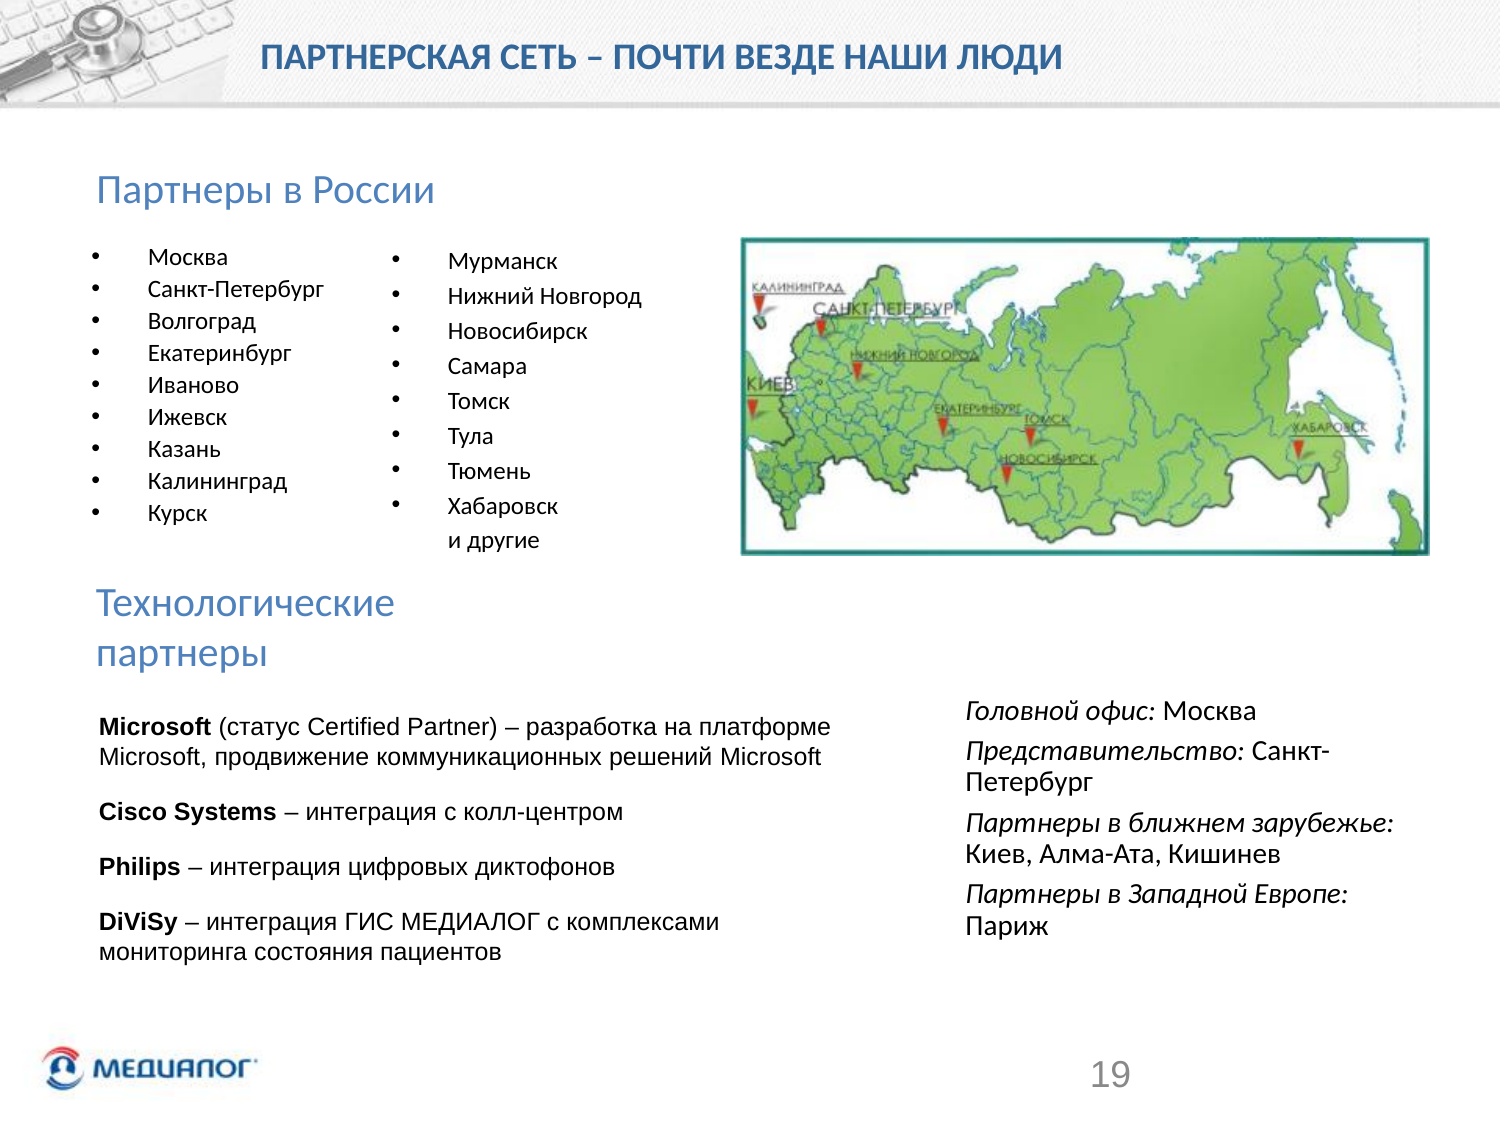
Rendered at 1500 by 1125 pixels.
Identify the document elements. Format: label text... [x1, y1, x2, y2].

text_box Партнеры в России [81, 154, 886, 261]
text_box ПАРТНЕРСКАЯ СЕТЬ – ПОЧТИ ВЕЗДЕ НАШИ ЛЮДИ [245, 24, 1312, 96]
slide_number 19 [1074, 1042, 1425, 1103]
text_box Головной офис: Москва Представительство: Санкт-Петербург Партнеры в ближнем зарубежье: Киев, Алма-Ата, Кишинев Партнеры в Западной Европе: Париж [950, 687, 1453, 949]
text_box Москва Санкт-Петербург Волгоград Екатеринбург Иваново Ижевск Казань Калининград Курск [76, 236, 366, 556]
picture [0, 0, 1500, 1125]
text_box Microsoft (статус Certified Partner) – разработка на платформе Microsoft, продвижение коммуникационных решений Microsoft Cisco Systems – интеграция с колл-центром Philips – интеграция цифровых диктофонов DiViSy – интеграция ГИС МЕДИАЛОГ с комплексами мониторинга состояния пациентов [99, 710, 880, 966]
text_box Мурманск Нижний Новгород Новосибирск Самара Томск Тула Тюмень Хабаровск и другие [376, 261, 998, 918]
title Технологические партнеры [81, 567, 376, 674]
